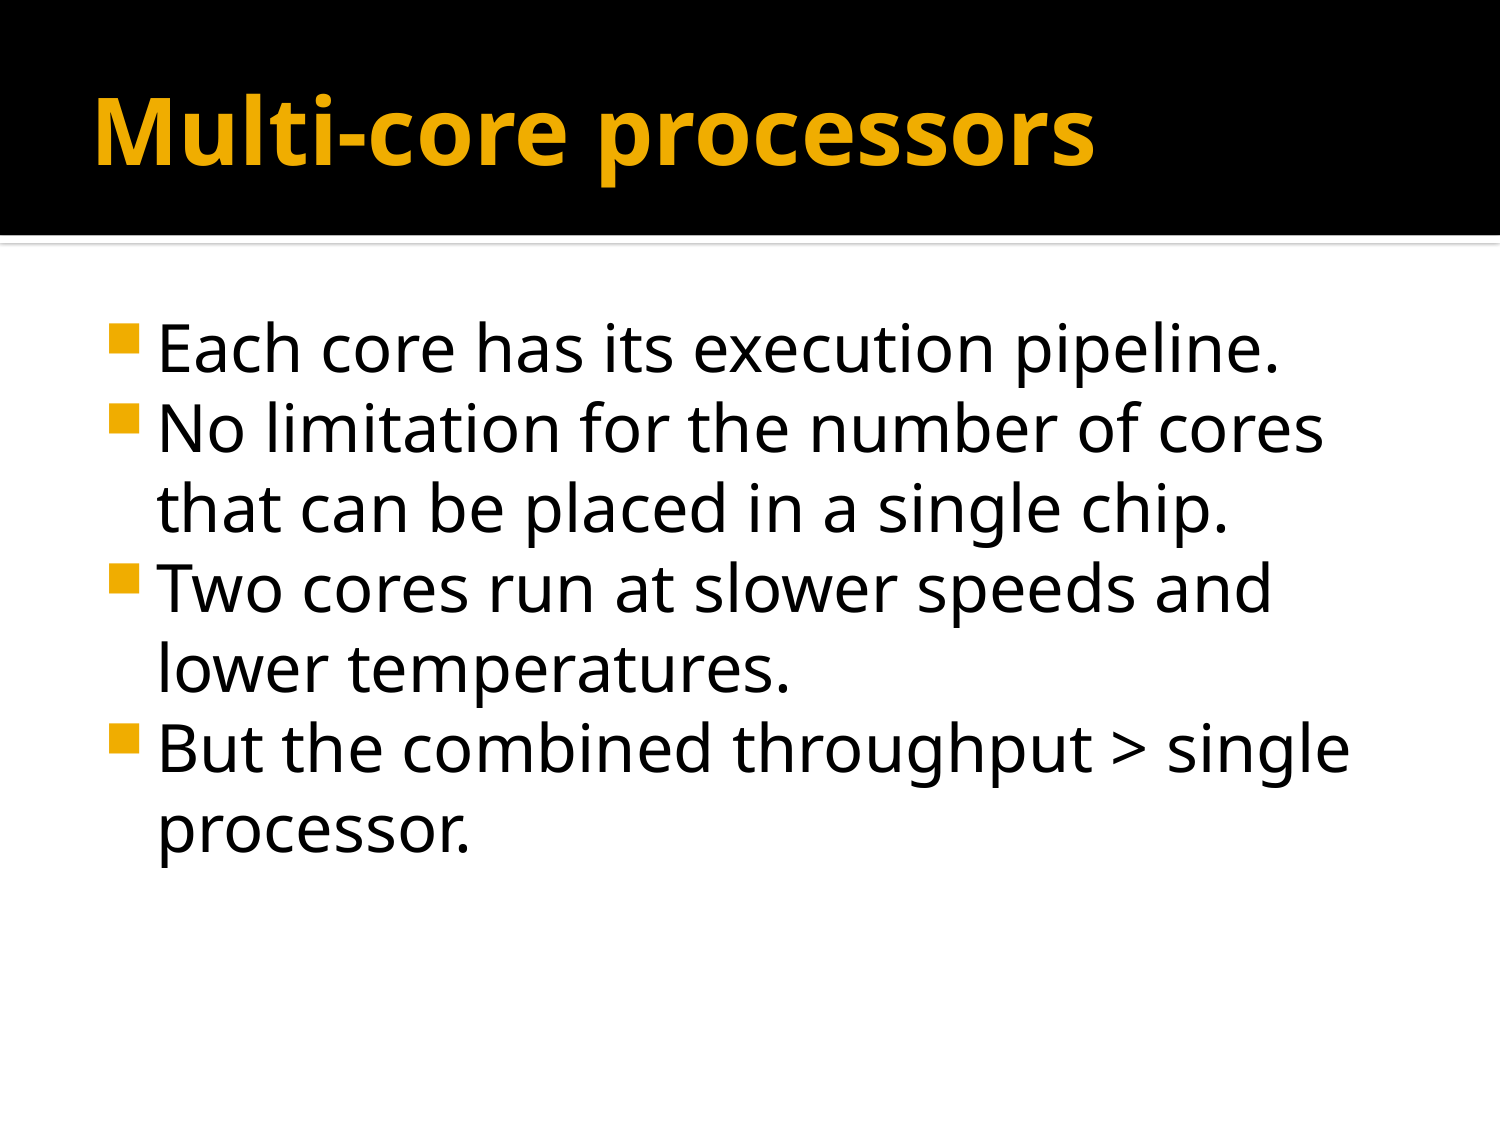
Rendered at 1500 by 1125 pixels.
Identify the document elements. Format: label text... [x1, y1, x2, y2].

list Each core has its execution pipeline. No limitation for the number of cores that can be placed in a single chip. Two cores run at slower speeds and lower temperatures. But the combined throughput > single processor. [75, 291, 1425, 1050]
title Multi-core processors [75, 25, 1425, 231]
